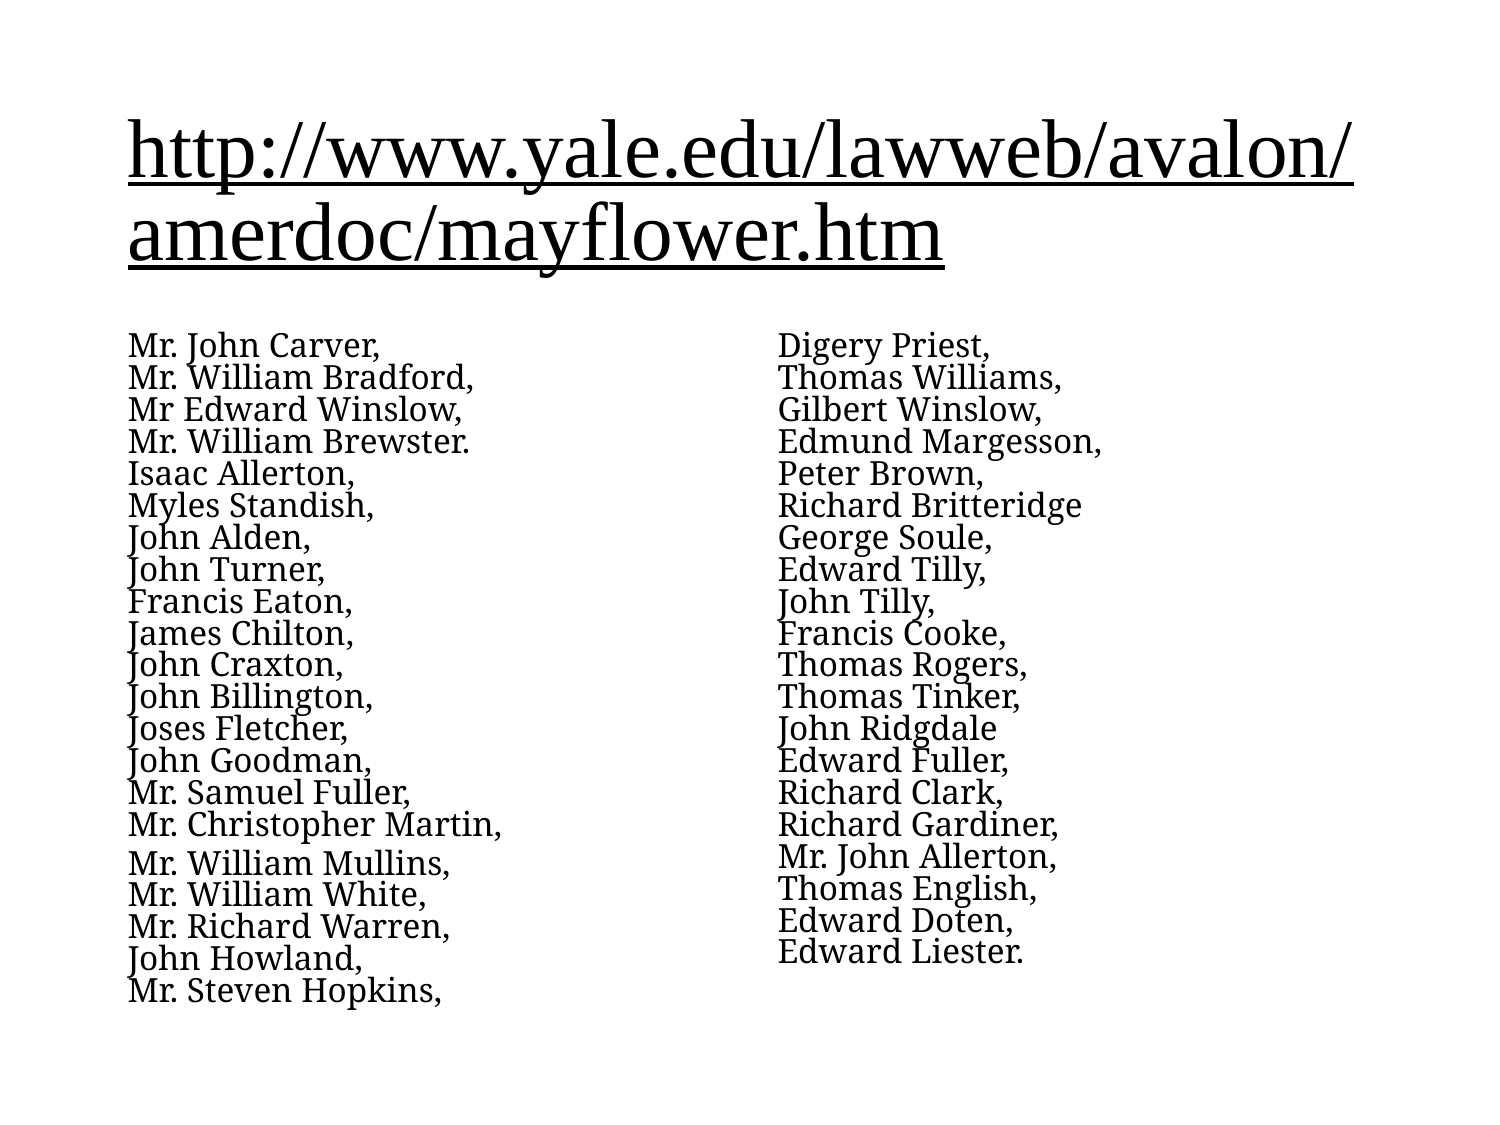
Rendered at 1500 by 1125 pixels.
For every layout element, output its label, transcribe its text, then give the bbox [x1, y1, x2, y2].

list Digery Priest, Thomas Williams, Gilbert Winslow, Edmund Margesson, Peter Brown, Richard Britteridge George Soule, Edward Tilly, John Tilly, Francis Cooke, Thomas Rogers, Thomas Tinker, John Ridgdale Edward Fuller, Richard Clark, Richard Gardiner, Mr. John Allerton, Thomas English, Edward Doten, Edward Liester. [762, 324, 1388, 1000]
title http://www.yale.edu/lawweb/avalon/amerdoc/mayflower.htm [112, 99, 1388, 288]
list Mr. John Carver, Mr. William Bradford, Mr Edward Winslow, Mr. William Brewster. Isaac Allerton, Myles Standish, John Alden, John Turner, Francis Eaton, James Chilton, John Craxton, John Billington, Joses Fletcher, John Goodman, Mr. Samuel Fuller, Mr. Christopher Martin, Mr. William Mullins, Mr. William White, Mr. Richard Warren, John Howland, Mr. Steven Hopkins, [112, 324, 738, 1000]
